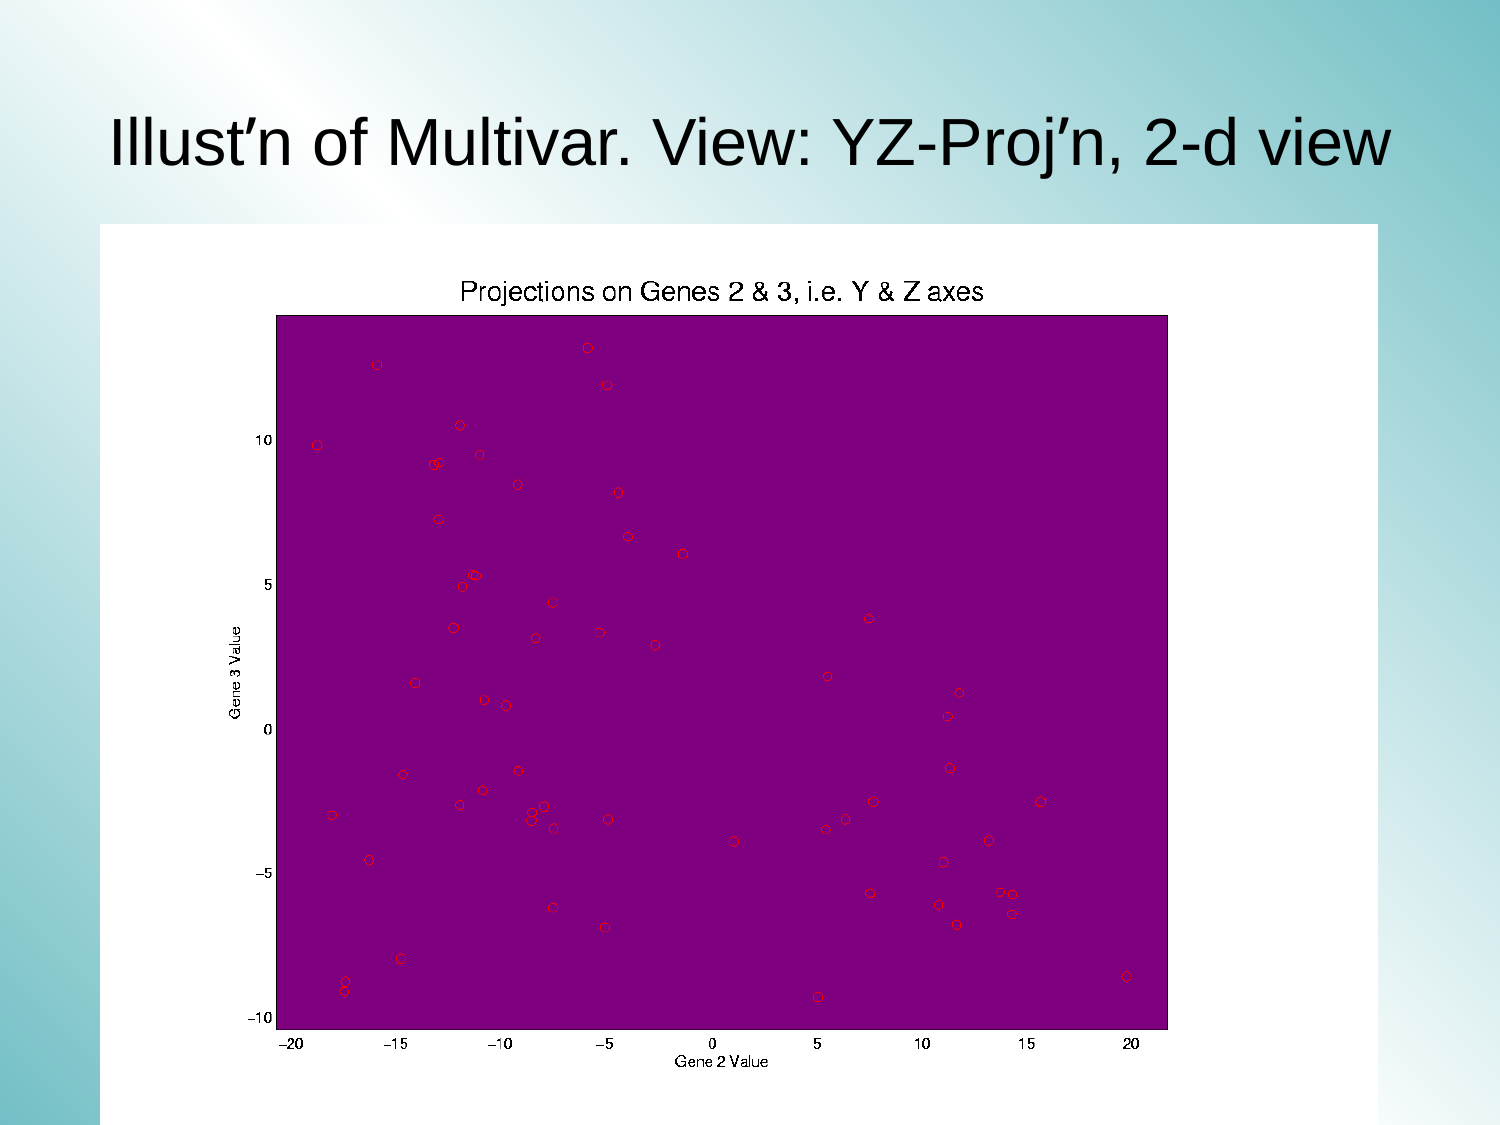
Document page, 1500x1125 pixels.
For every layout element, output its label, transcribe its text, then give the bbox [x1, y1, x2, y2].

title Illust’n of Multivar. View: YZ-Proj’n, 2-d view [75, 45, 1425, 233]
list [99, 224, 1378, 1125]
